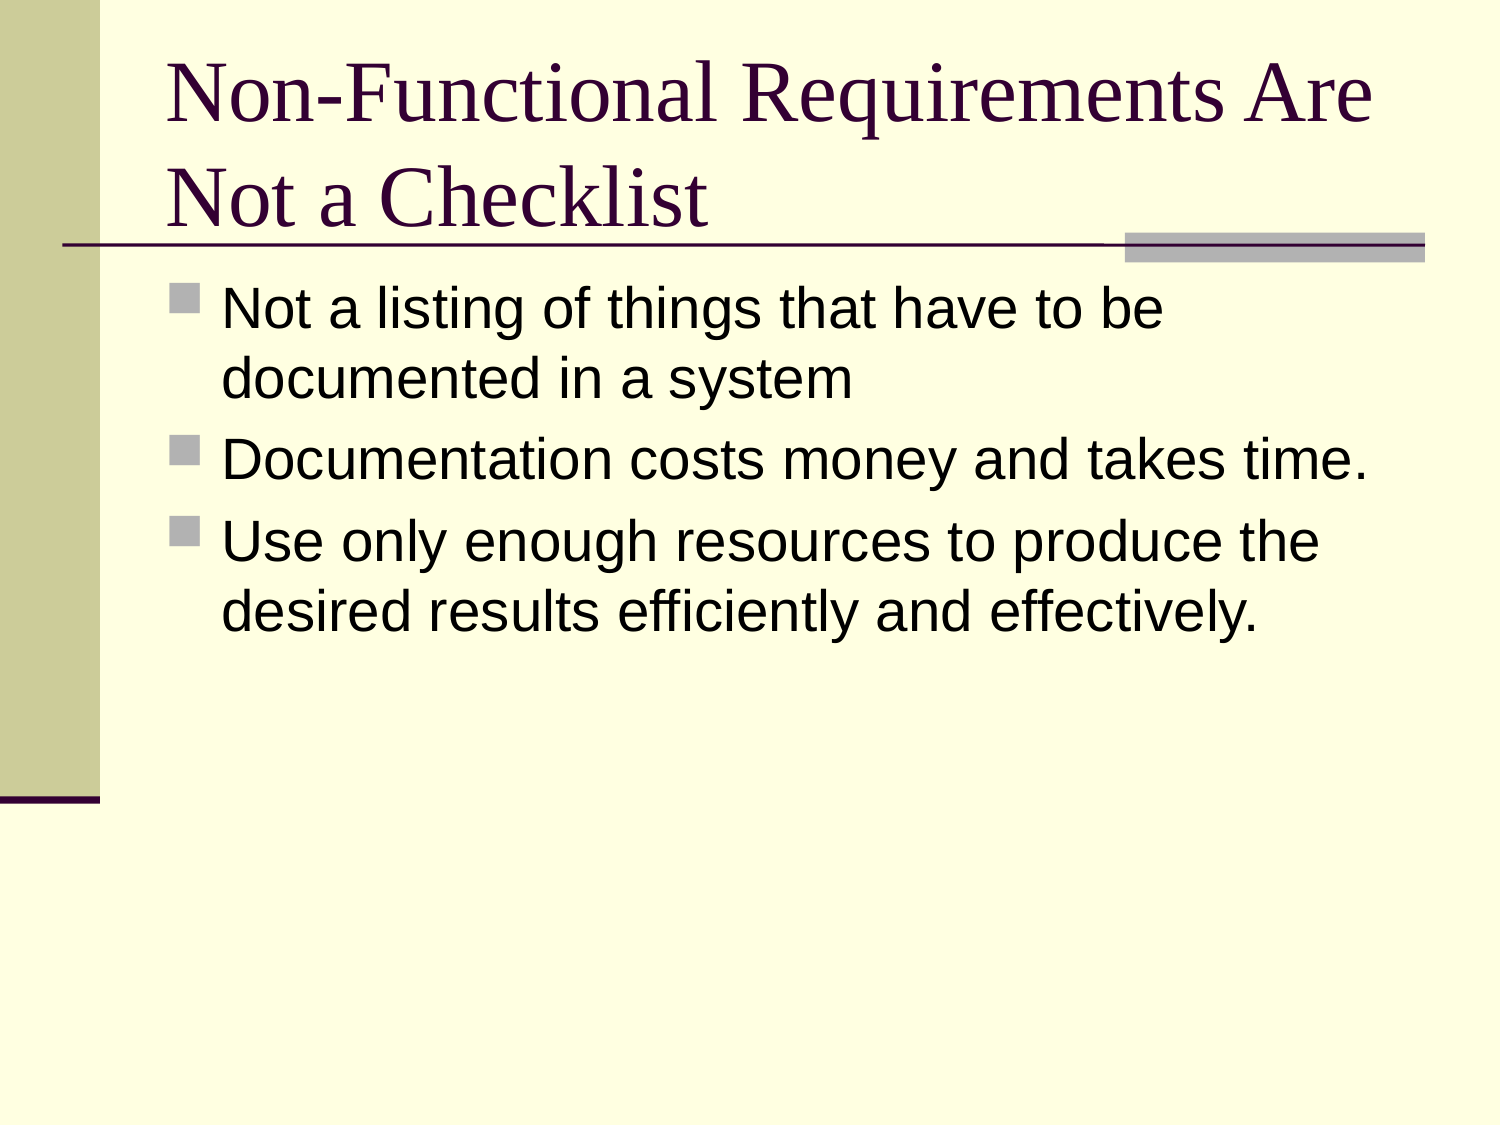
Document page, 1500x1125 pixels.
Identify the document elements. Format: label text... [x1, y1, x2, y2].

list Not a listing of things that have to be documented in a system Documentation costs money and takes time. Use only enough resources to produce the desired results efficiently and effectively. [149, 262, 1426, 1006]
title Non-Functional Requirements Are Not a Checklist [149, 45, 1426, 234]
